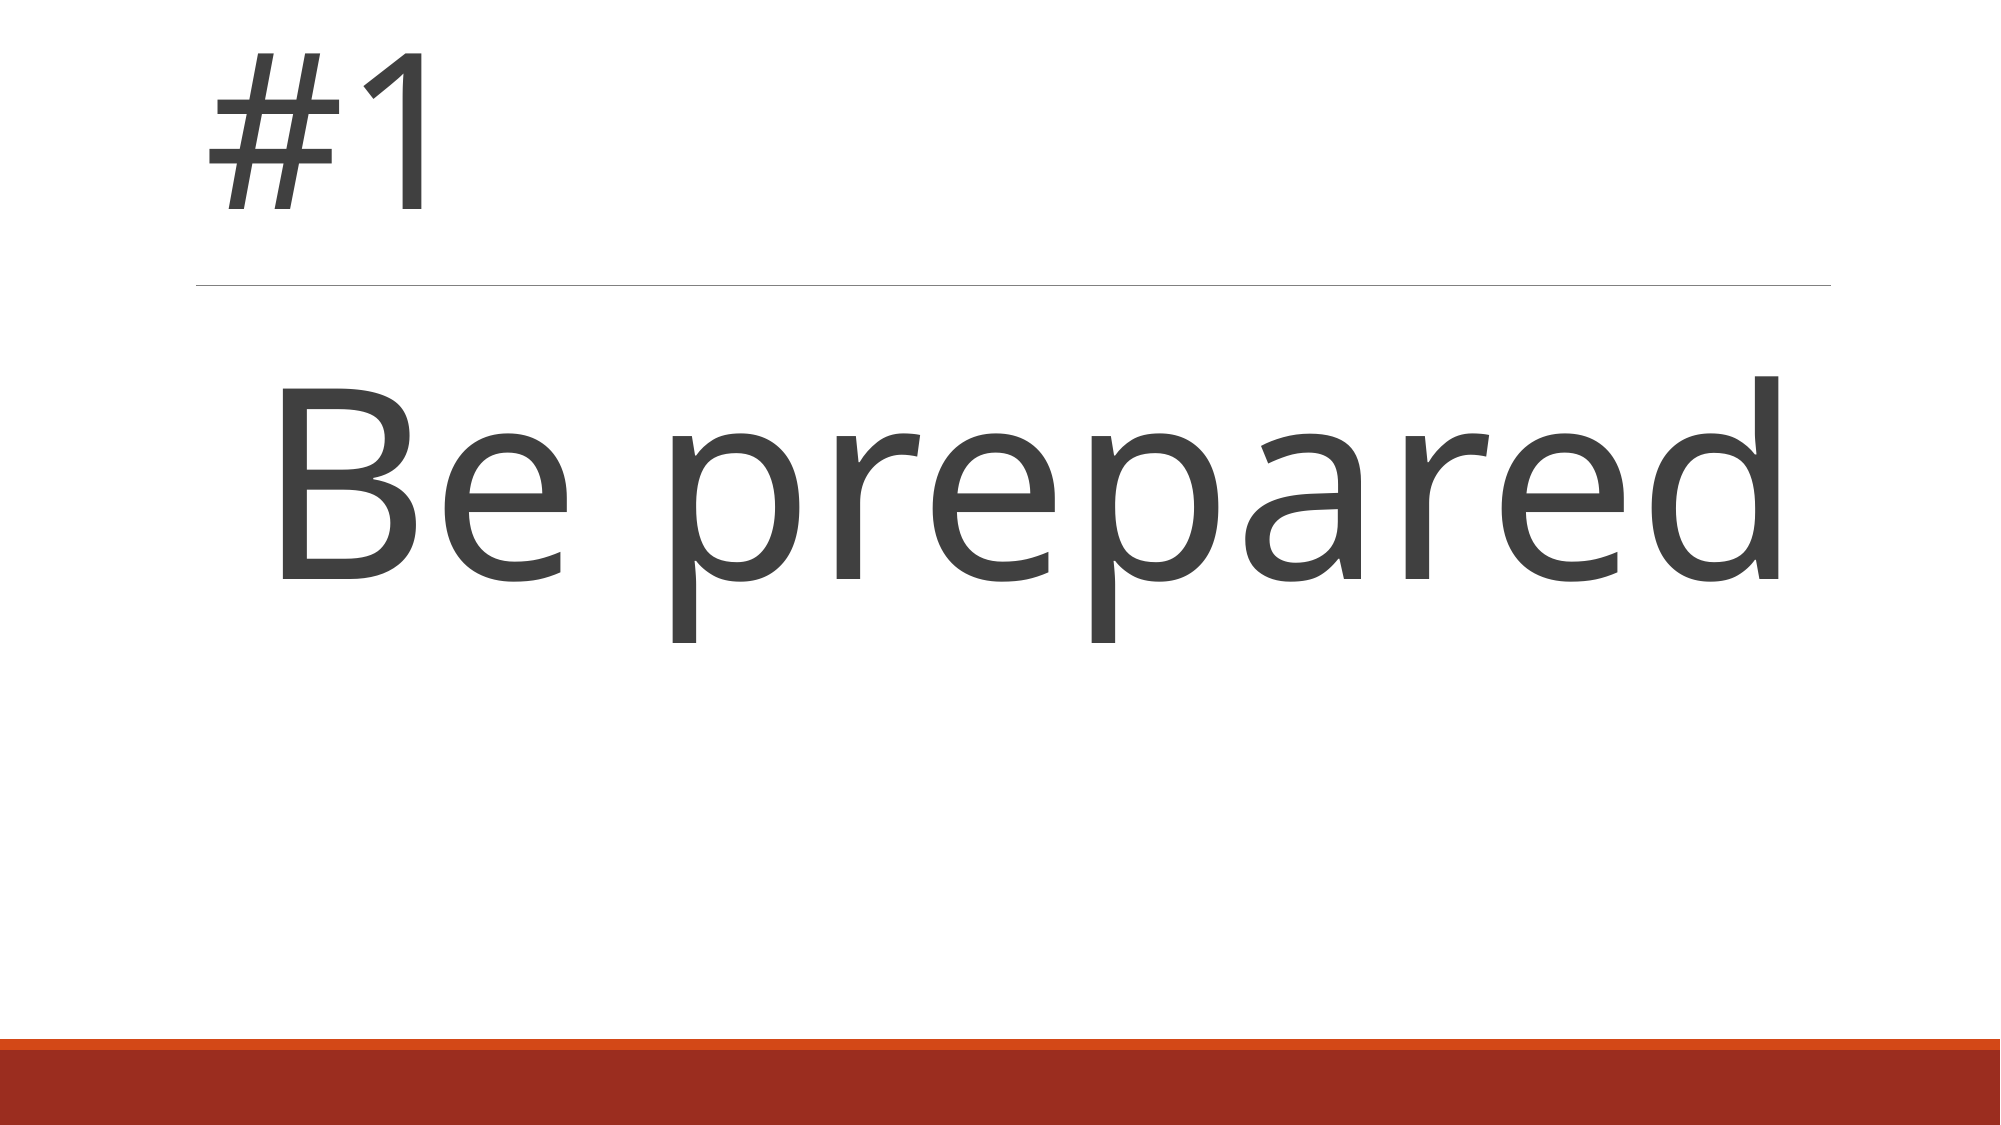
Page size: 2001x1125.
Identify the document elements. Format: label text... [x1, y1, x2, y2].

title #1 [189, 23, 1840, 262]
list Be prepared [55, 341, 1944, 1002]
